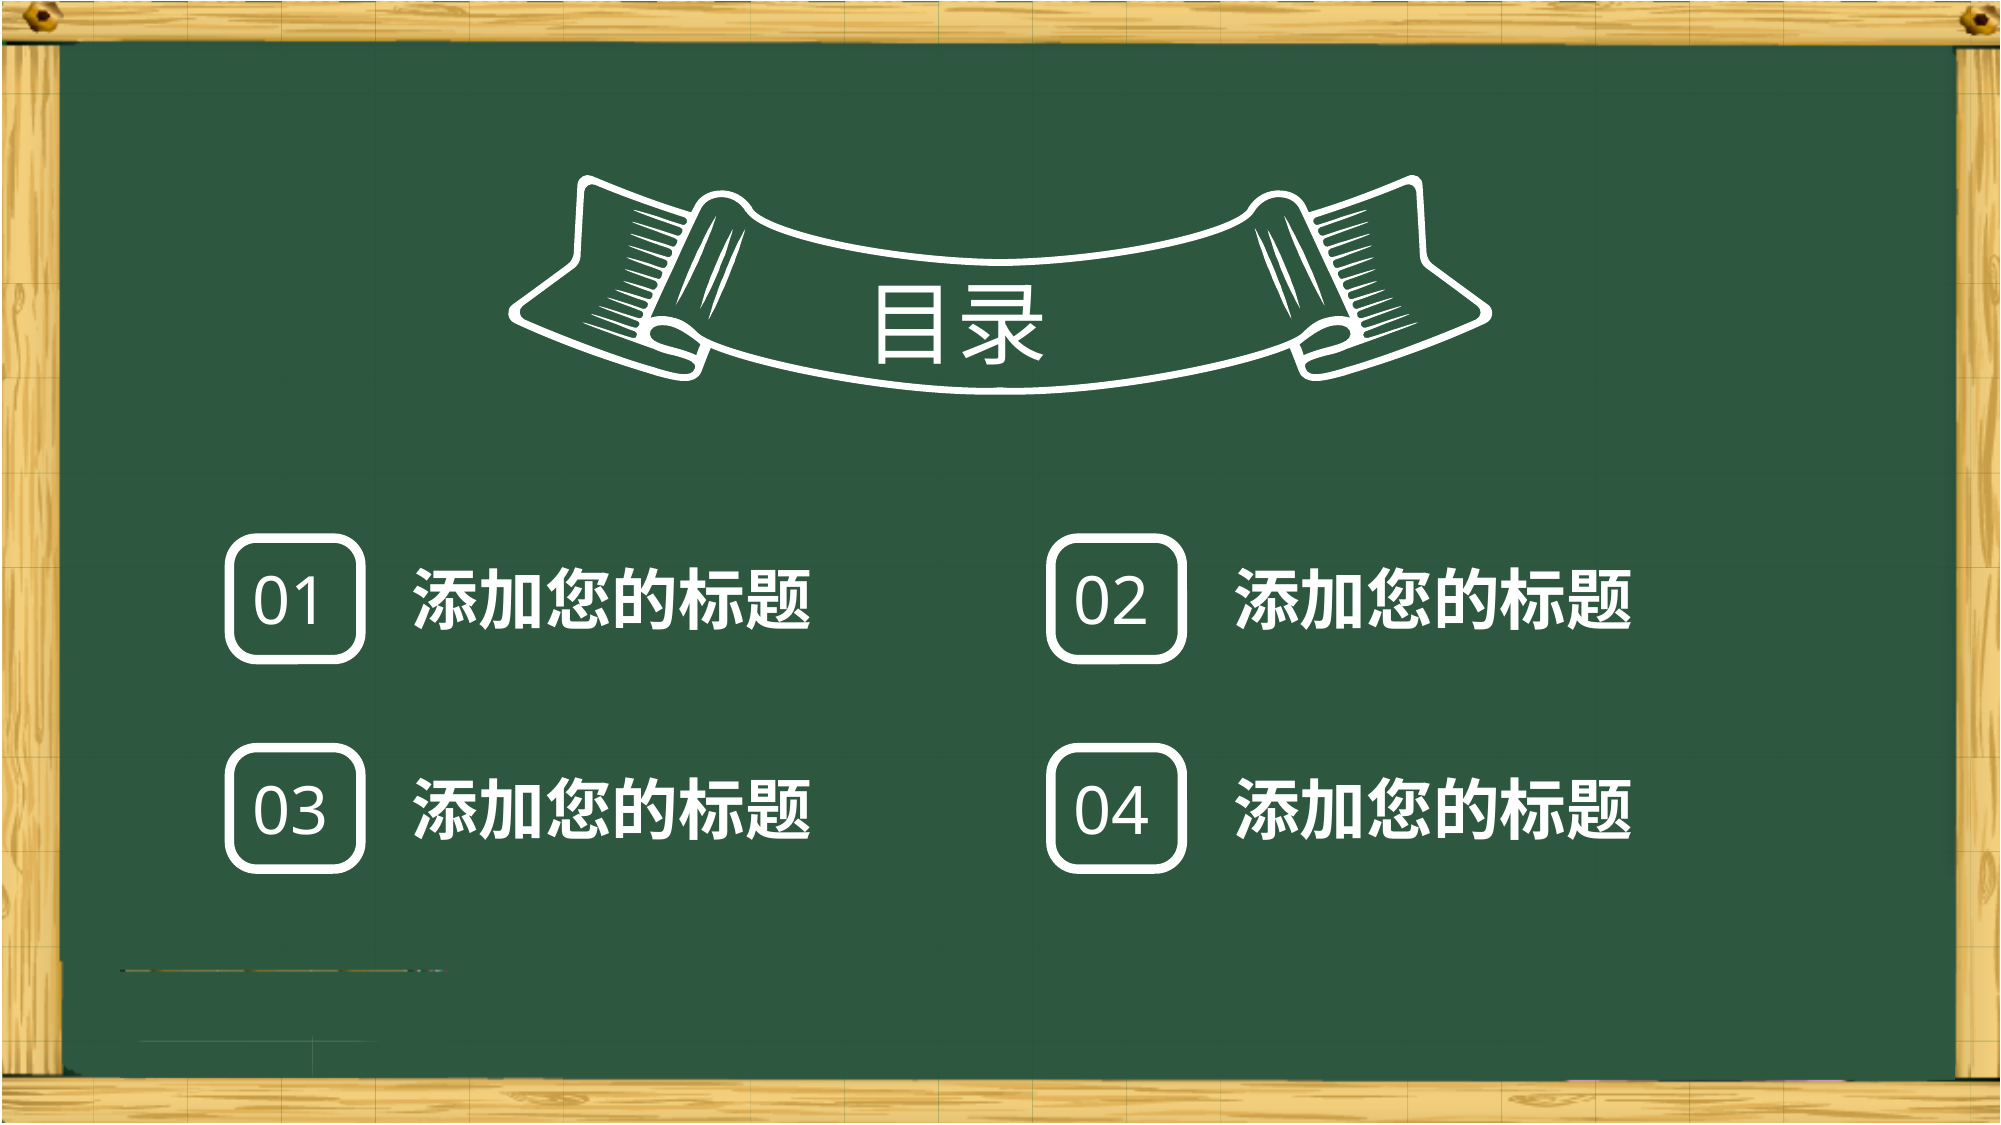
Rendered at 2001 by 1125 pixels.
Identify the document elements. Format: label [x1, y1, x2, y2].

text_box [229, 747, 949, 870]
text_box [1050, 538, 1771, 660]
text_box [229, 538, 949, 660]
picture [0, 0, 2000, 1123]
text_box [1050, 747, 1771, 870]
